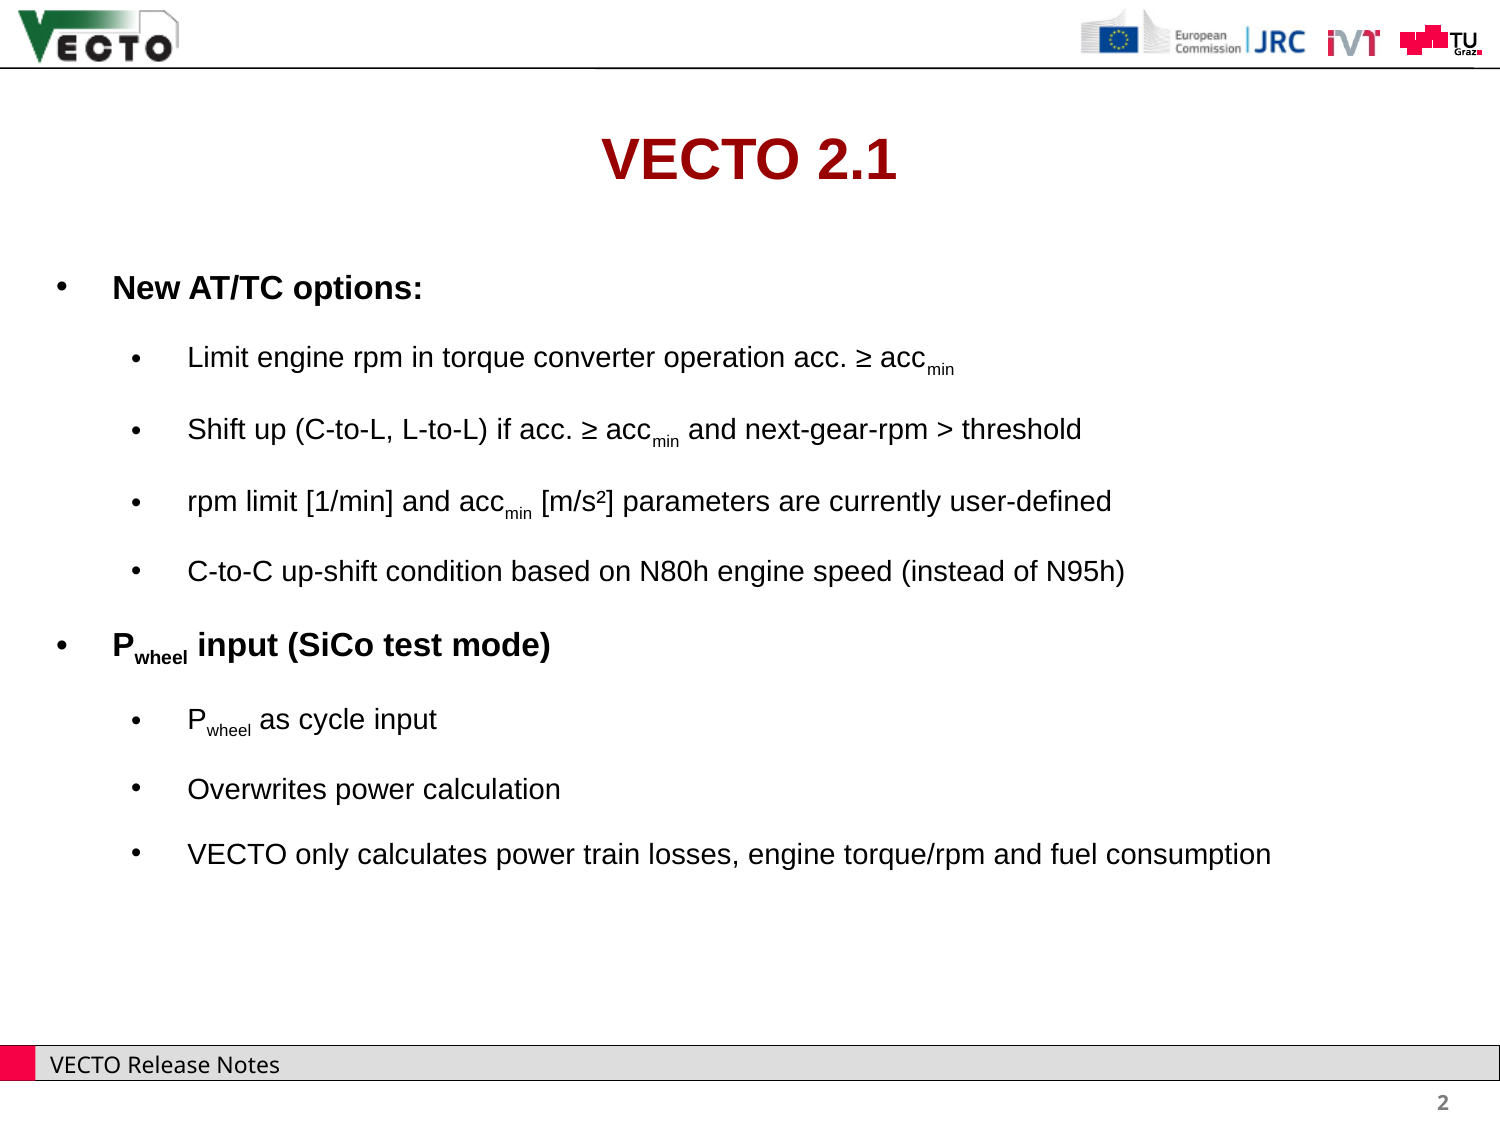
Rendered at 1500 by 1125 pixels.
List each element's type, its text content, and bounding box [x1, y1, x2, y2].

picture [1328, 30, 1380, 56]
text_box New AT/TC options: Limit engine rpm in torque converter operation acc. ≥ accmin Shift up (C-to-L, L-to-L) if acc. ≥ accmin and next-gear-rpm > threshold rpm limit [1/min] and accmin [m/s²] parameters are currently user-defined C-to-C up-shift condition based on N80h engine speed (instead of N95h) Pwheel input (SiCo test mode) Pwheel as cycle input Overwrites power calculation VECTO only calculates power train losses, engine torque/rpm and fuel consumption [41, 238, 1436, 878]
text_box VECTO 2.1 [0, 127, 1500, 185]
picture [1080, 7, 1306, 54]
picture [17, 9, 179, 65]
